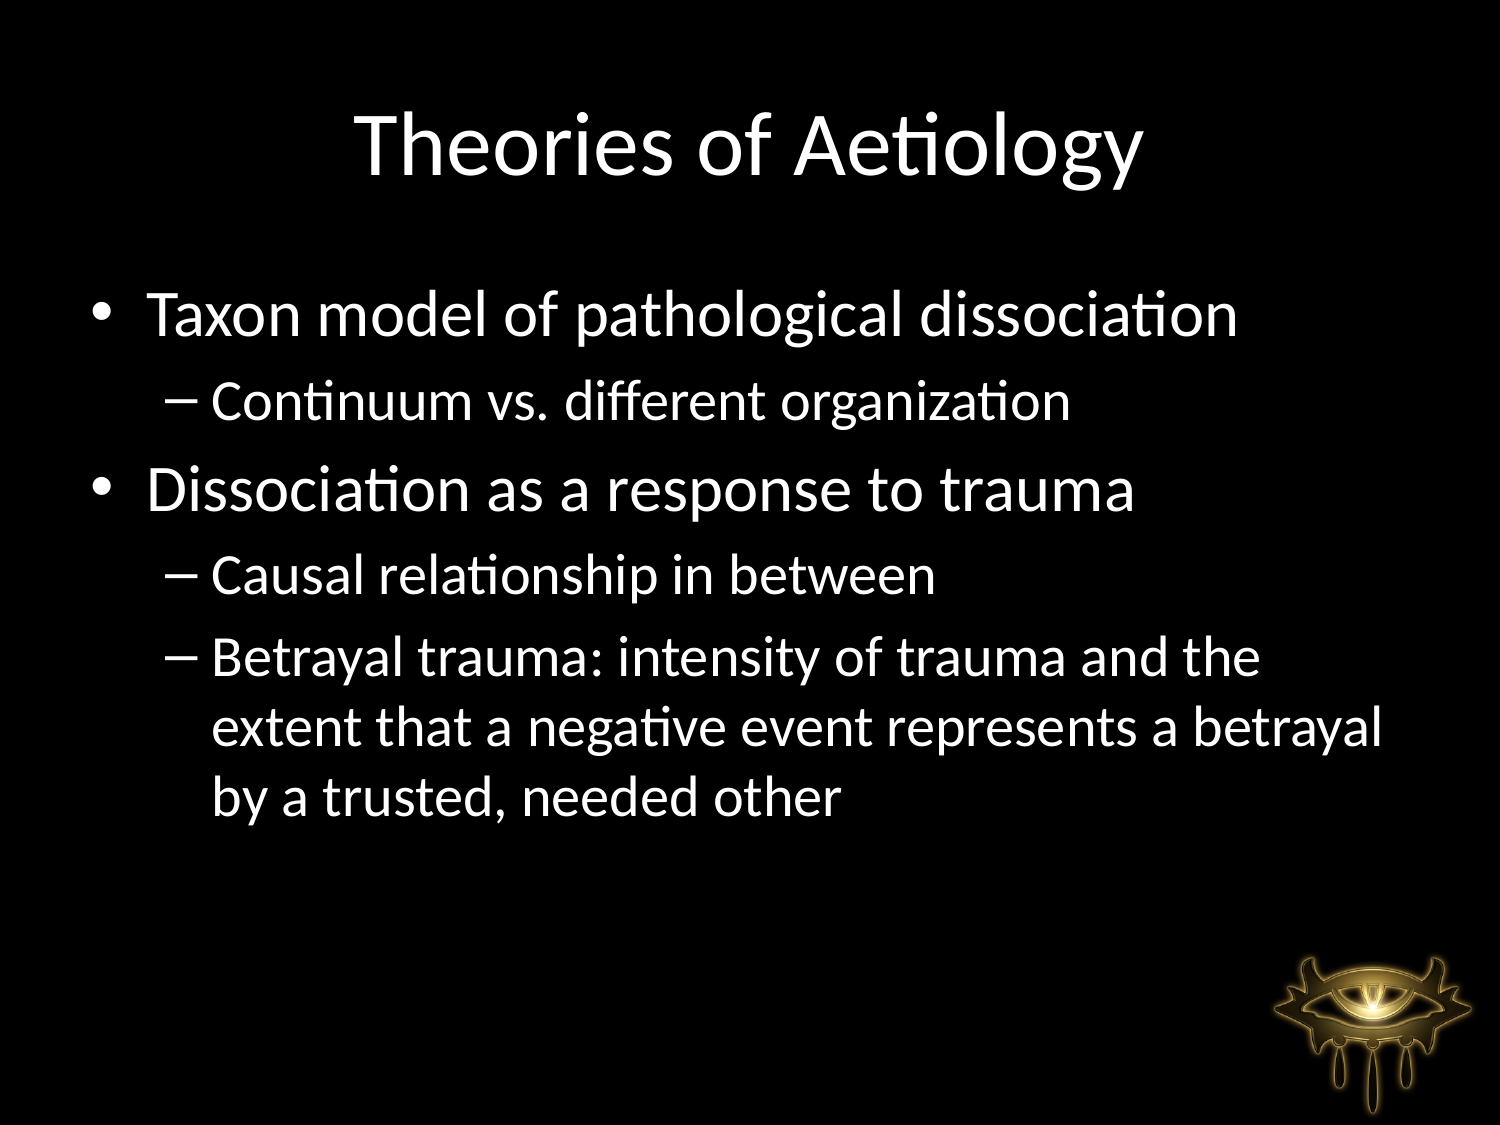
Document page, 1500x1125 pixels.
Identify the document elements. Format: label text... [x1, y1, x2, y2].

title Theories of Aetiology [75, 45, 1425, 233]
list Taxon model of pathological dissociation Continuum vs. different organization Dissociation as a response to trauma Causal relationship in between Betrayal trauma: intensity of trauma and the extent that a negative event represents a betrayal by a trusted, needed other [75, 262, 1425, 1005]
picture [1245, 934, 1500, 1125]
